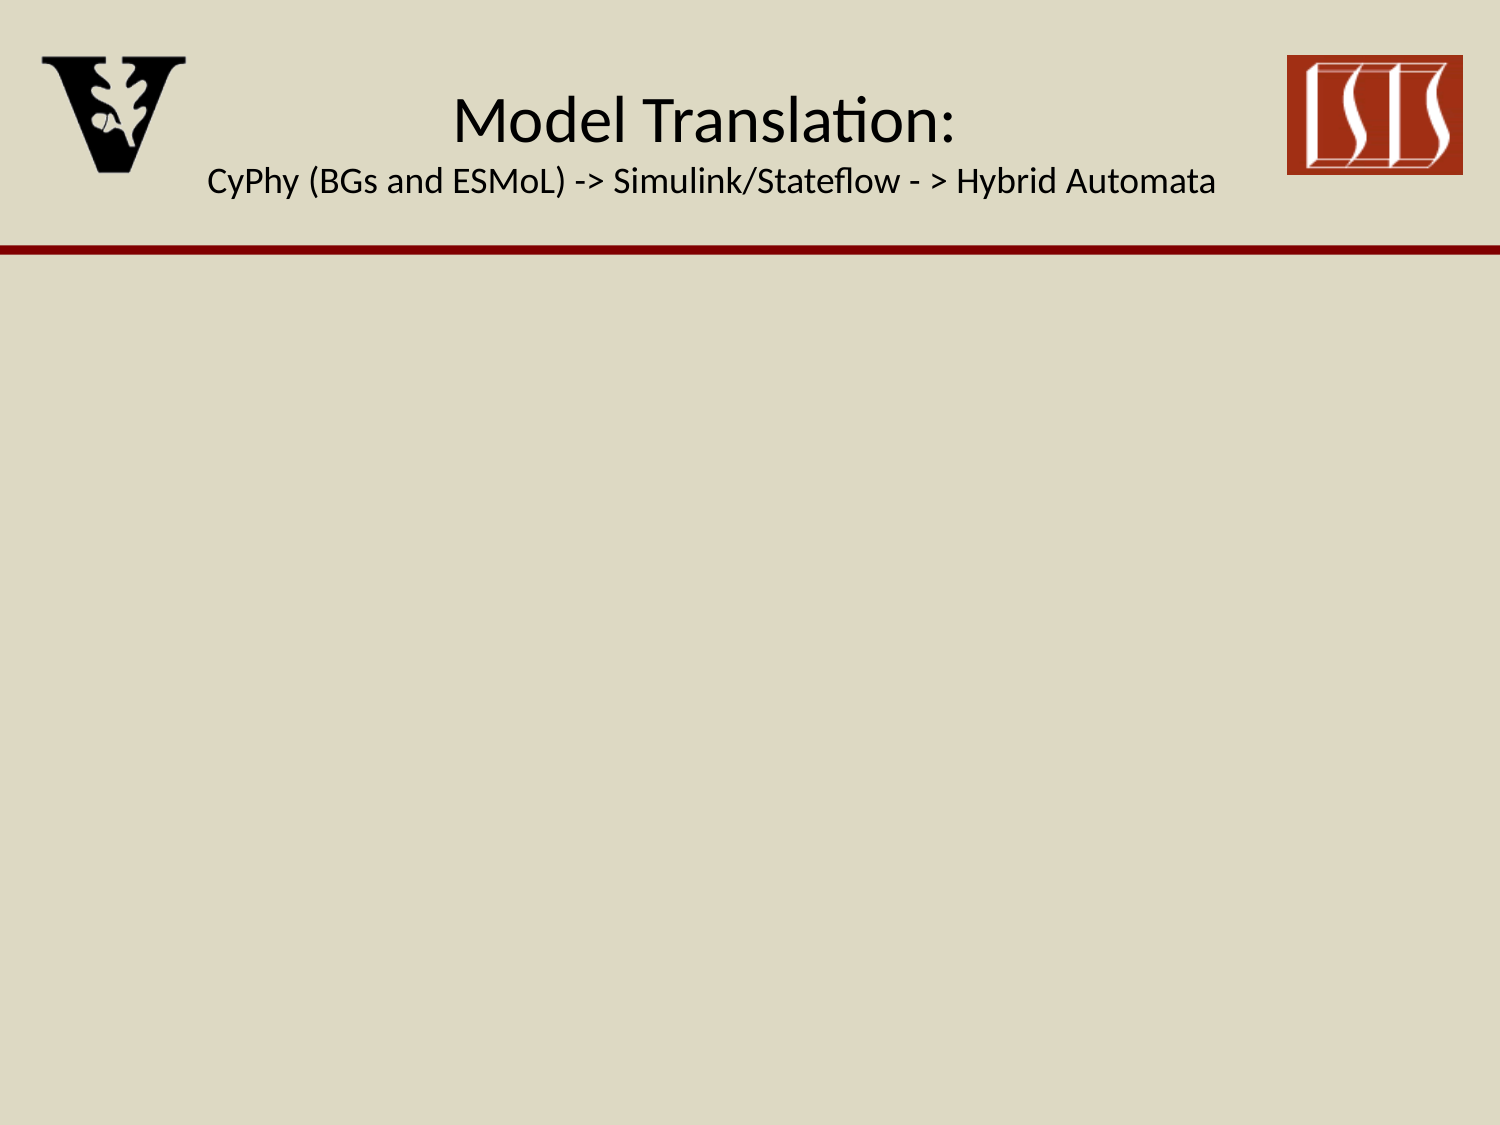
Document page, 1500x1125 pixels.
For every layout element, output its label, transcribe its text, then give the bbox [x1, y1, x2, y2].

title Model Translation: CyPhy (BGs and ESMoL) -> Simulink/Stateflow - > Hybrid Automata [37, 45, 1388, 233]
picture [1388, 55, 1463, 175]
